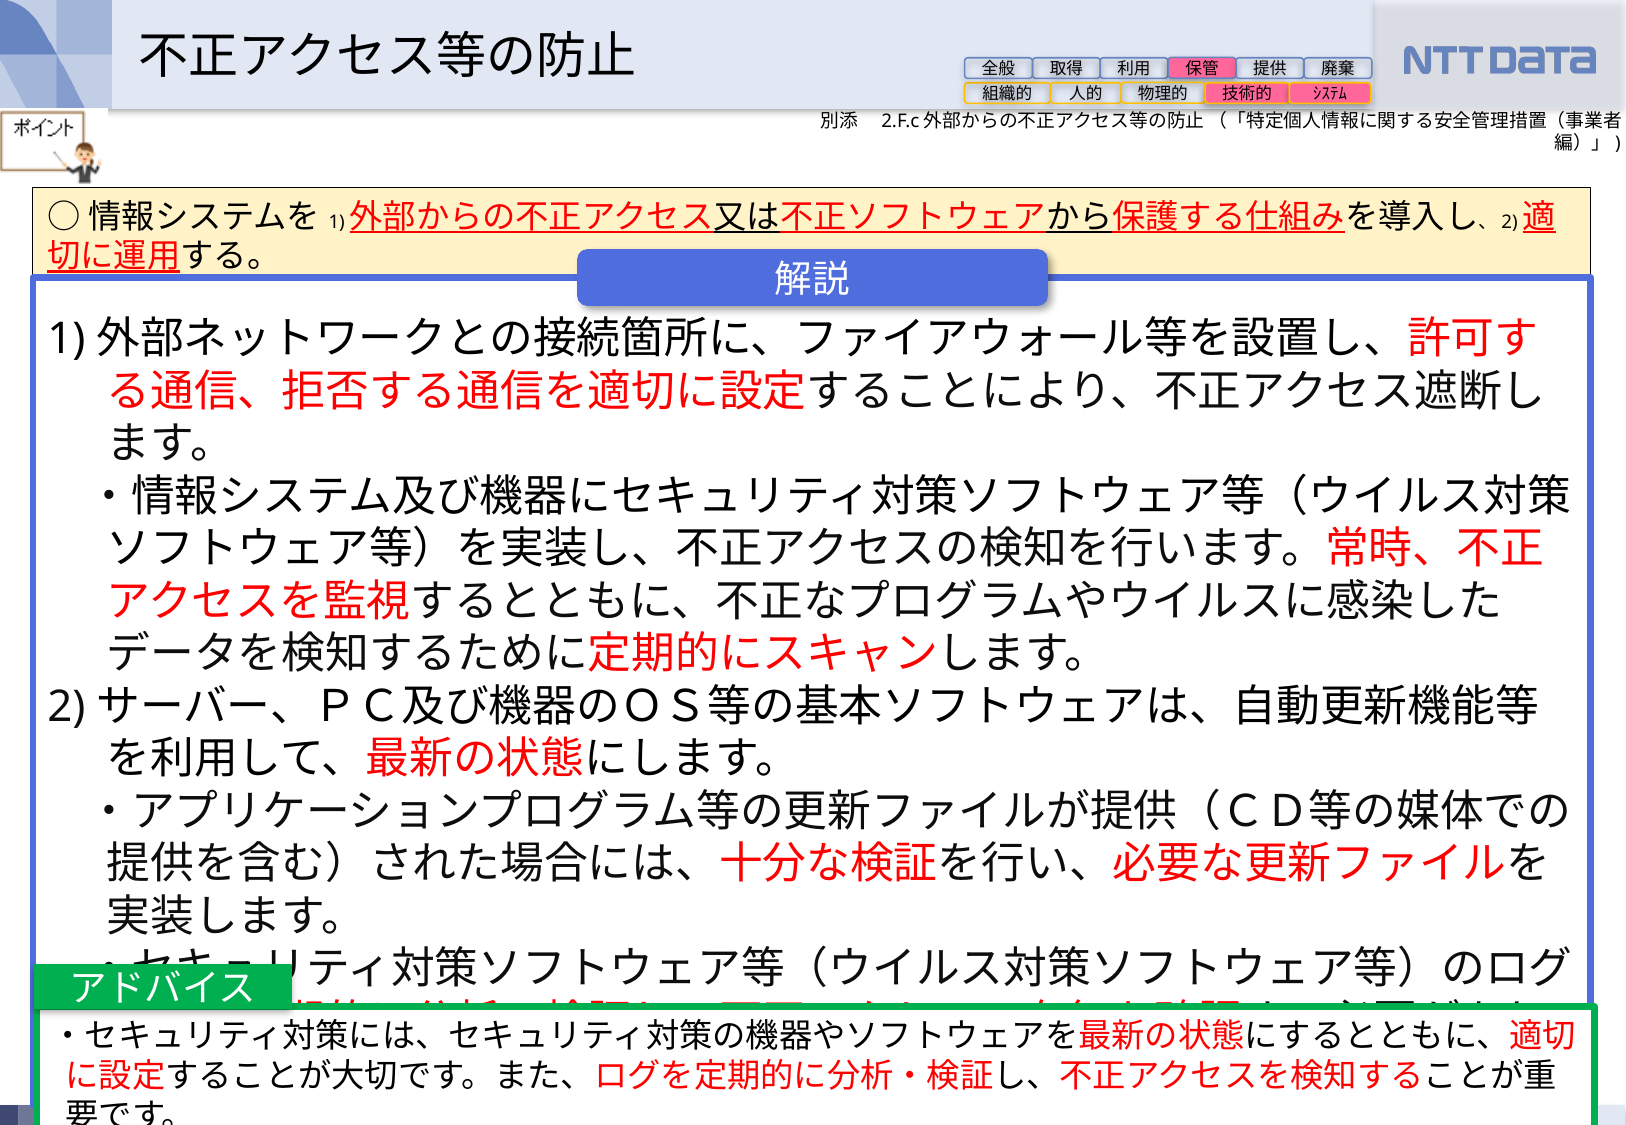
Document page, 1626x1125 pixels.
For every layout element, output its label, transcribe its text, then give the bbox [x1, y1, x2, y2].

title 不正アクセス等の防止 [110, 0, 1416, 109]
text_box ・セキュリティ対策には、セキュリティ対策の機器やソフトウェアを最新の状態にするとともに、適切に設定することが大切です。また、ログを定期的に分析・検証し、不正アクセスを検知することが重要です。 [36, 1006, 1595, 1125]
picture [1416, 46, 1596, 74]
text_box 解説 [577, 249, 1048, 306]
text_box ○情報システムを1)外部からの不正アクセス又は不正ソフトウェアから保護する仕組みを導入し、2)適切に運用する。 [32, 187, 1591, 277]
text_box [964, 57, 1373, 104]
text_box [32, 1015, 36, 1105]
picture [0, 0, 110, 195]
text_box 別添 2.F.c外部からの不正アクセス等の防止 （「特定個人情報に関する安全管理措置（事業者編）」) [766, 101, 1625, 162]
text_box 1)外部ネットワークとの接続箇所に、ファイアウォール等を設置し、許可する通信、拒否する通信を適切に設定することにより、不正アクセス遮断します。 ・情報システム及び機器にセキュリティ対策ソフトウェア等（ウイルス対策ソフトウェア等）を実装し、不正アクセスの検知を行います。常時、不正アクセスを監視するとともに、不正なプログラムやウイルスに感染したデータを検知するために定期的にスキャンします。 2)サーバー、ＰＣ及び機器のＯＳ等の基本ソフトウェアは、自動更新機能等を利用して、最新の状態にします。 ・アプリケーションプログラム等の更新ファイルが提供（ＣＤ等の媒体での提供を含む）された場合には、十分な検証を行い、必要な更新ファイルを実装します。 ・セキュリティ対策ソフトウェア等（ウイルス対策ソフトウェア等）のログ等は、定期的に分析、検証し、不正アクセスの有無を確認する必要があります。 [32, 277, 1591, 1006]
text_box アドバイス [34, 964, 292, 1009]
